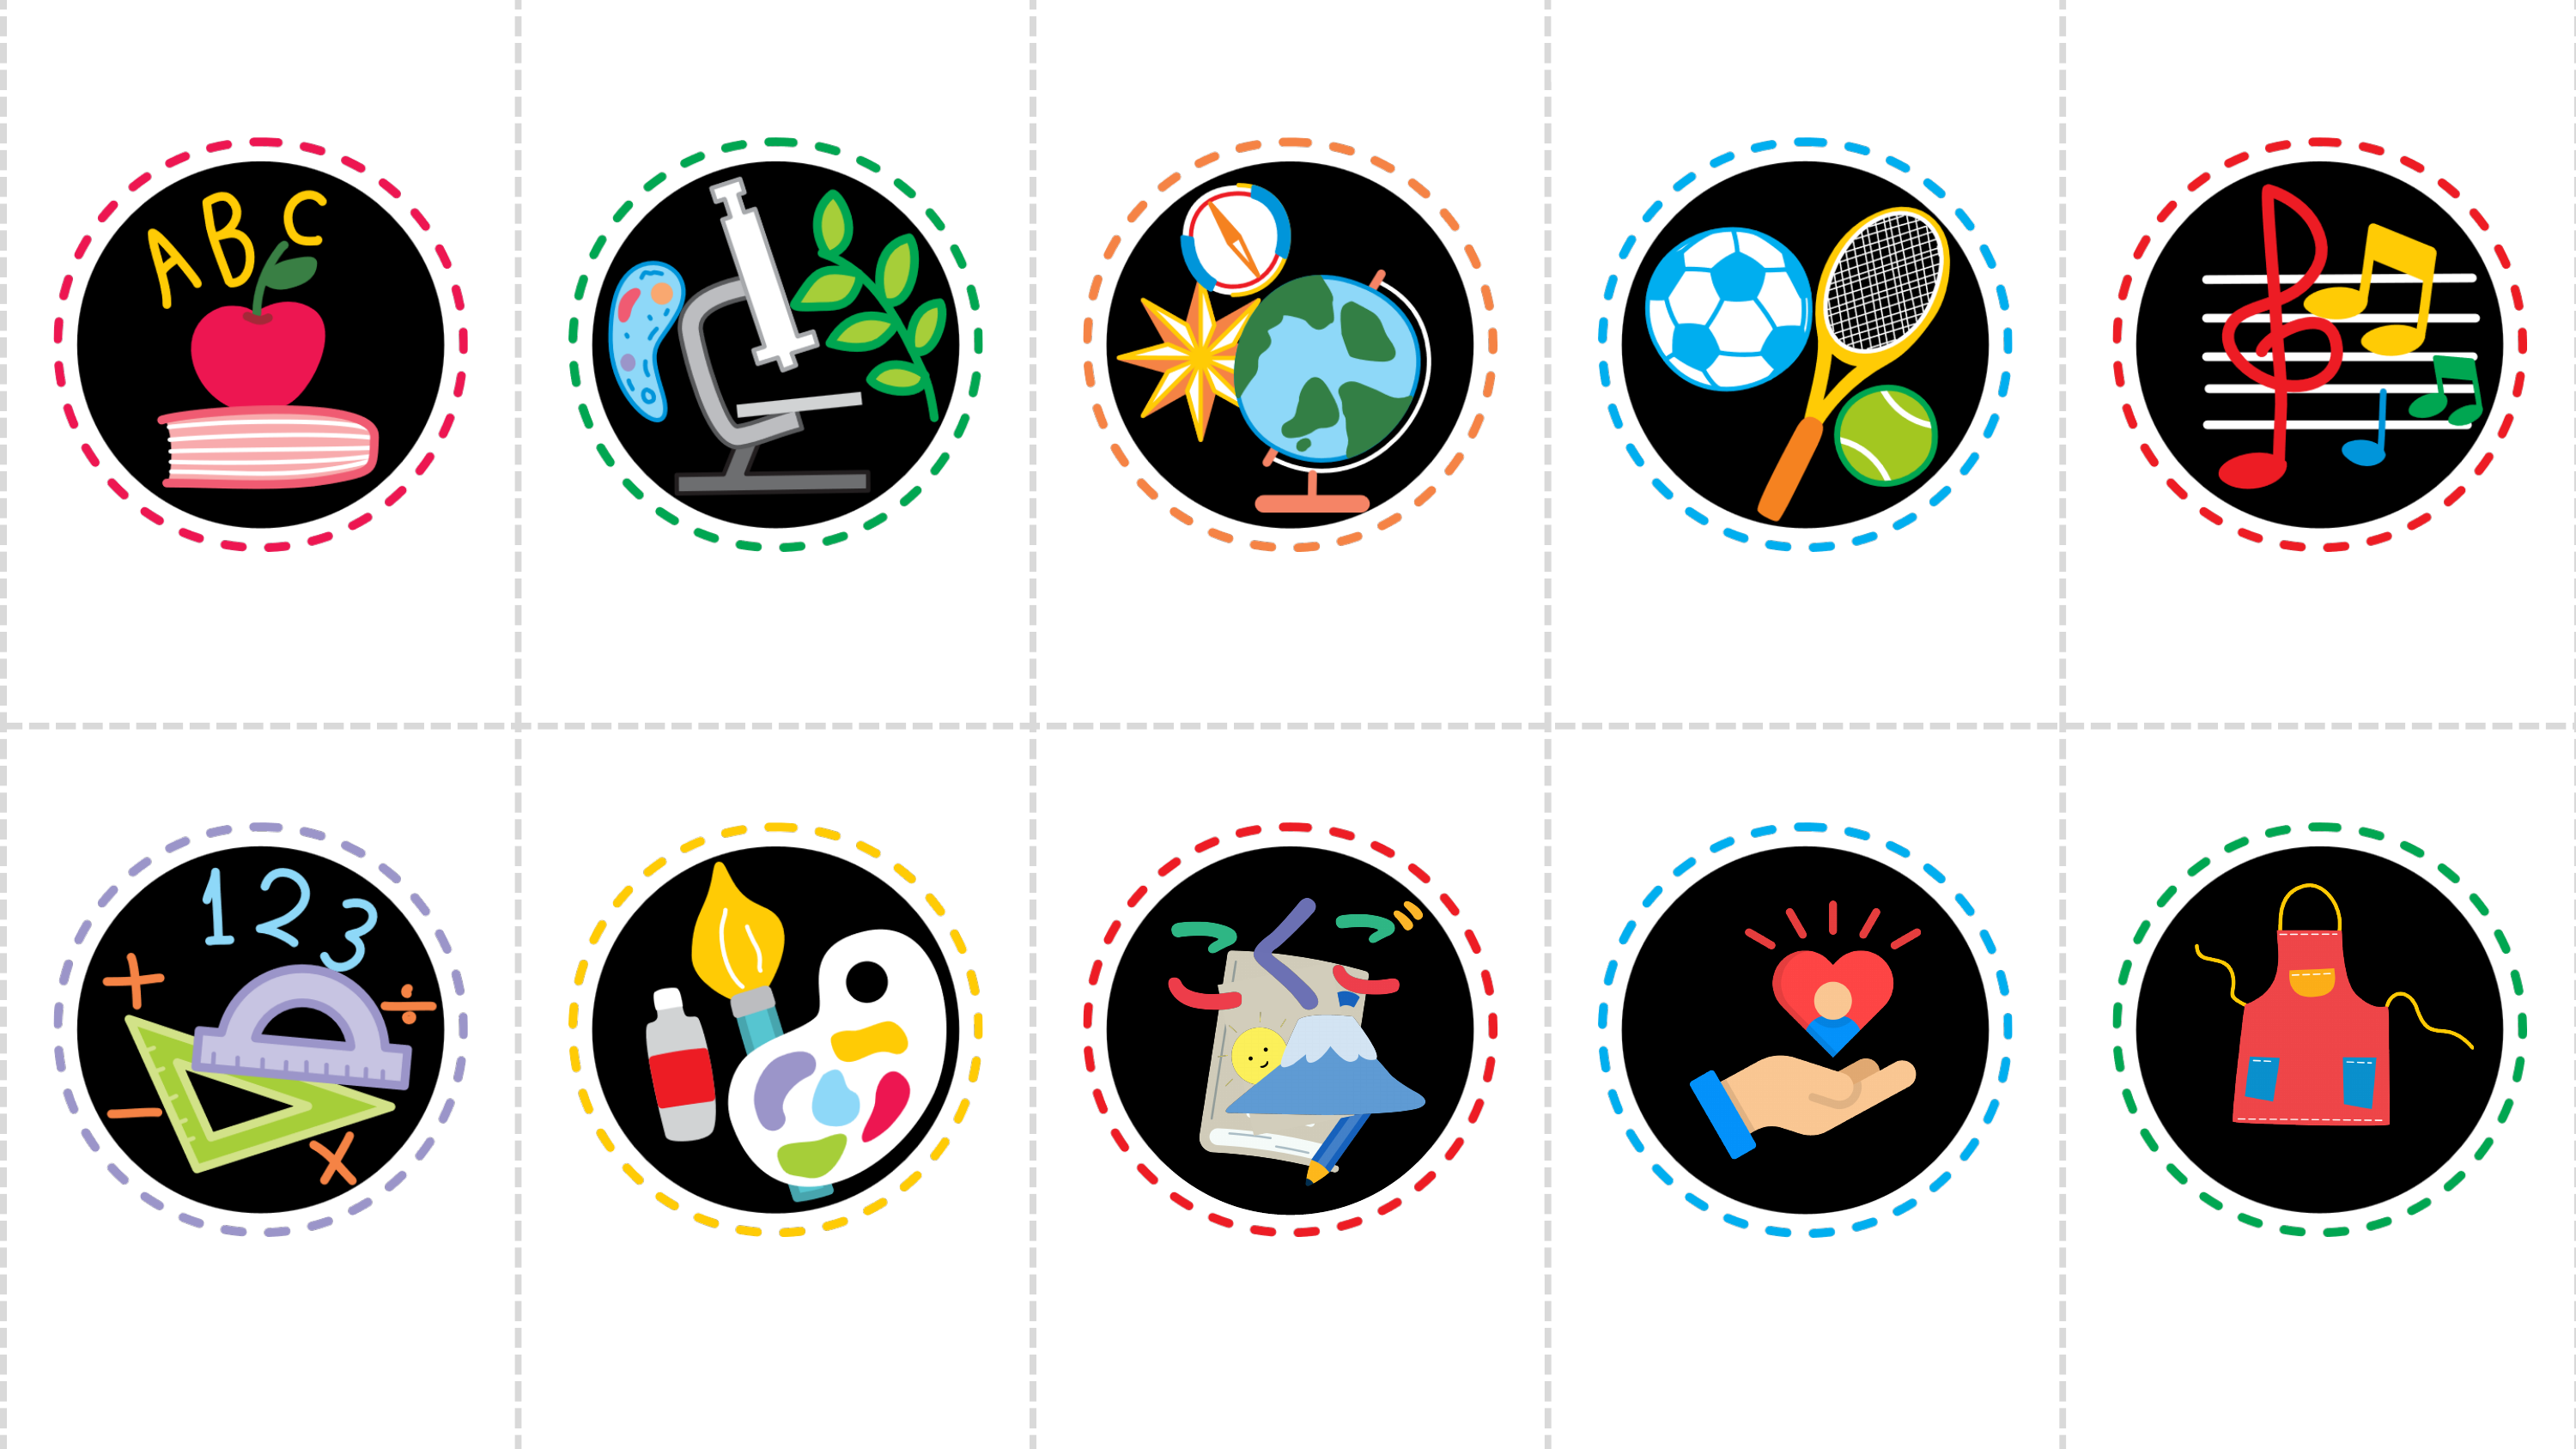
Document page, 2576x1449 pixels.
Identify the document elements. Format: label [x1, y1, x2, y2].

text_box [1083, 822, 1498, 1238]
text_box [1597, 822, 2013, 1238]
text_box [2112, 137, 2527, 552]
text_box [1083, 137, 1498, 552]
text_box [2112, 822, 2528, 1238]
text_box [568, 137, 983, 552]
text_box [53, 137, 468, 552]
text_box [53, 822, 468, 1238]
text_box [1598, 137, 2013, 552]
text_box [568, 822, 983, 1238]
